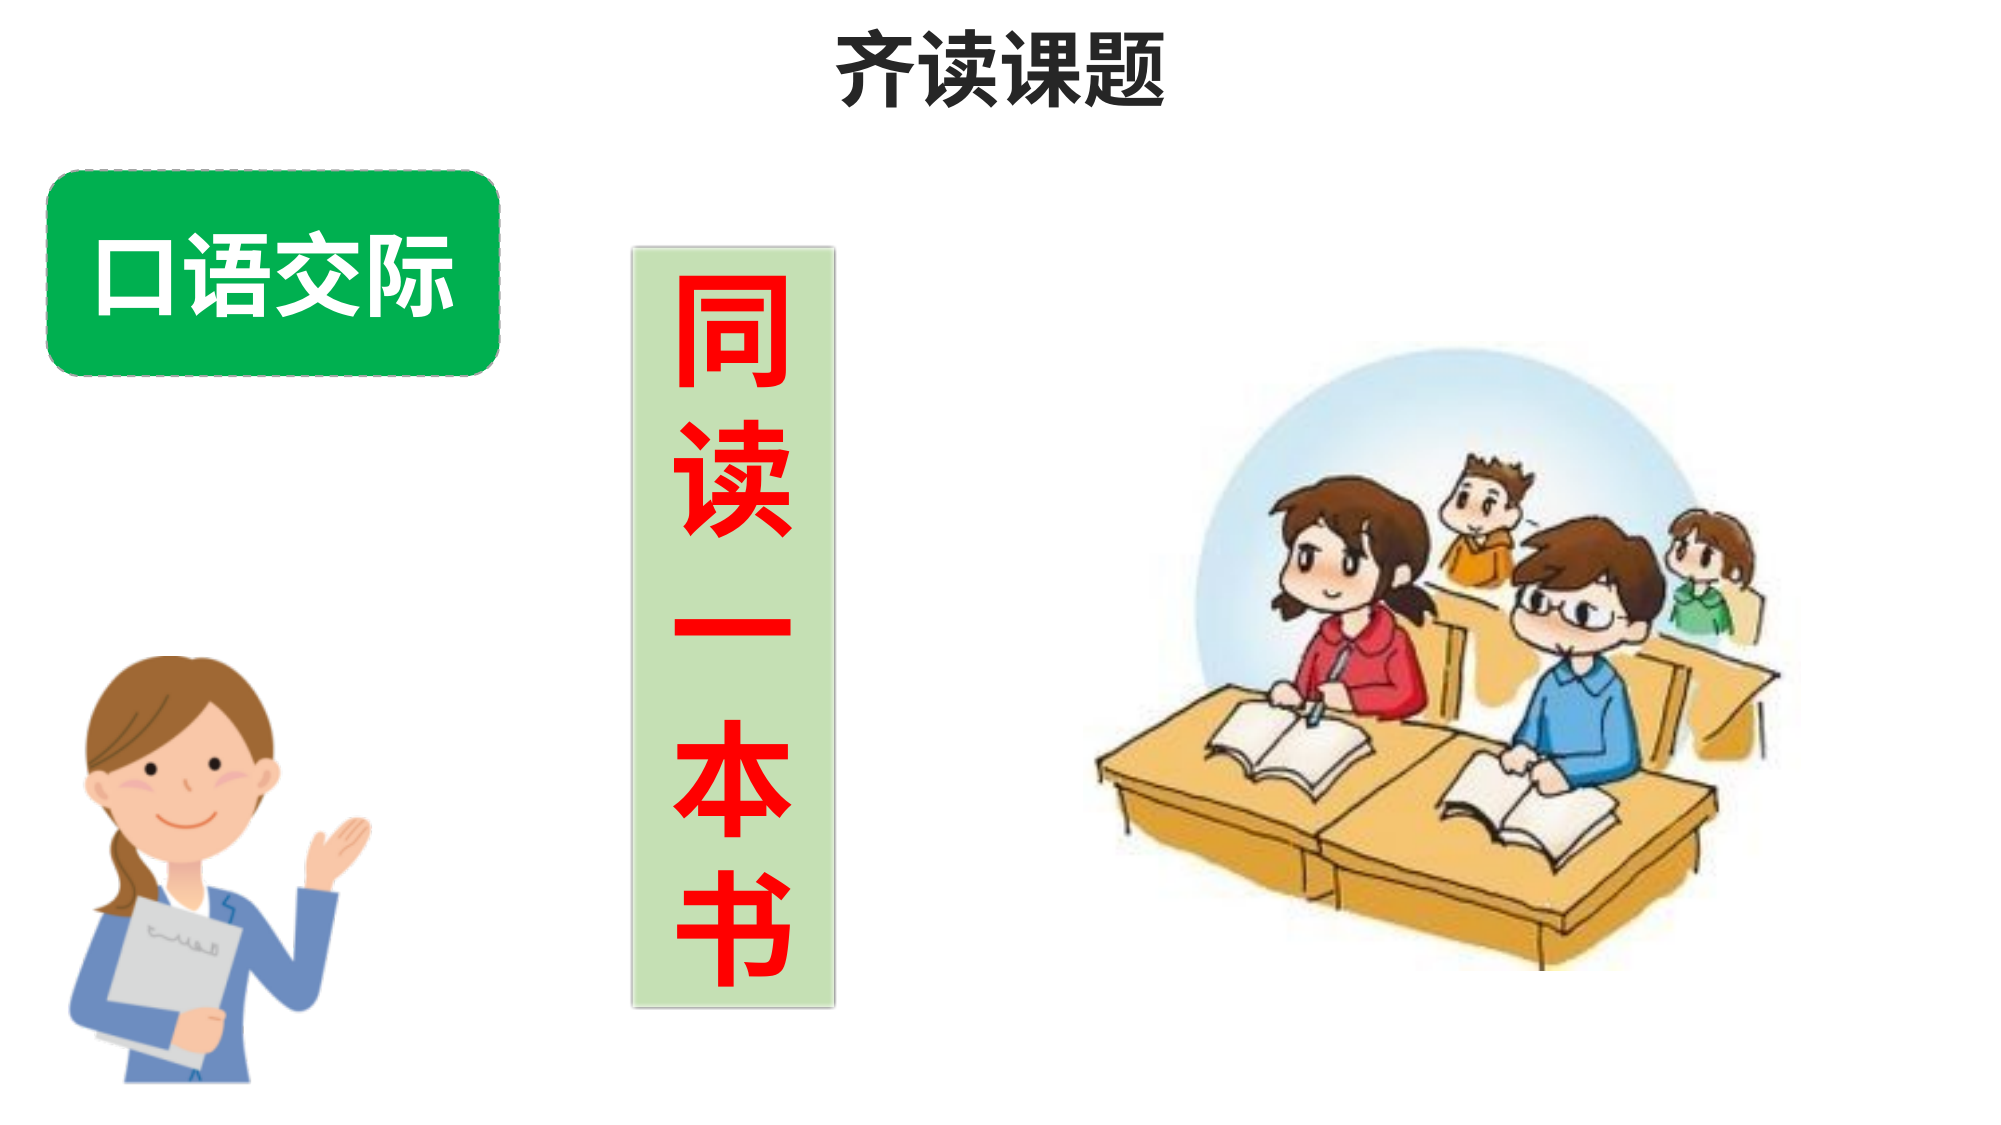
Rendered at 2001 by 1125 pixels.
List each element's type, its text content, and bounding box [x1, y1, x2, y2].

text_box 口语交际 [45, 169, 501, 378]
picture [0, 656, 426, 1088]
text_box 同读一本书 [639, 255, 829, 1001]
title 齐读课题 [137, 0, 1863, 136]
picture [1083, 341, 1801, 971]
